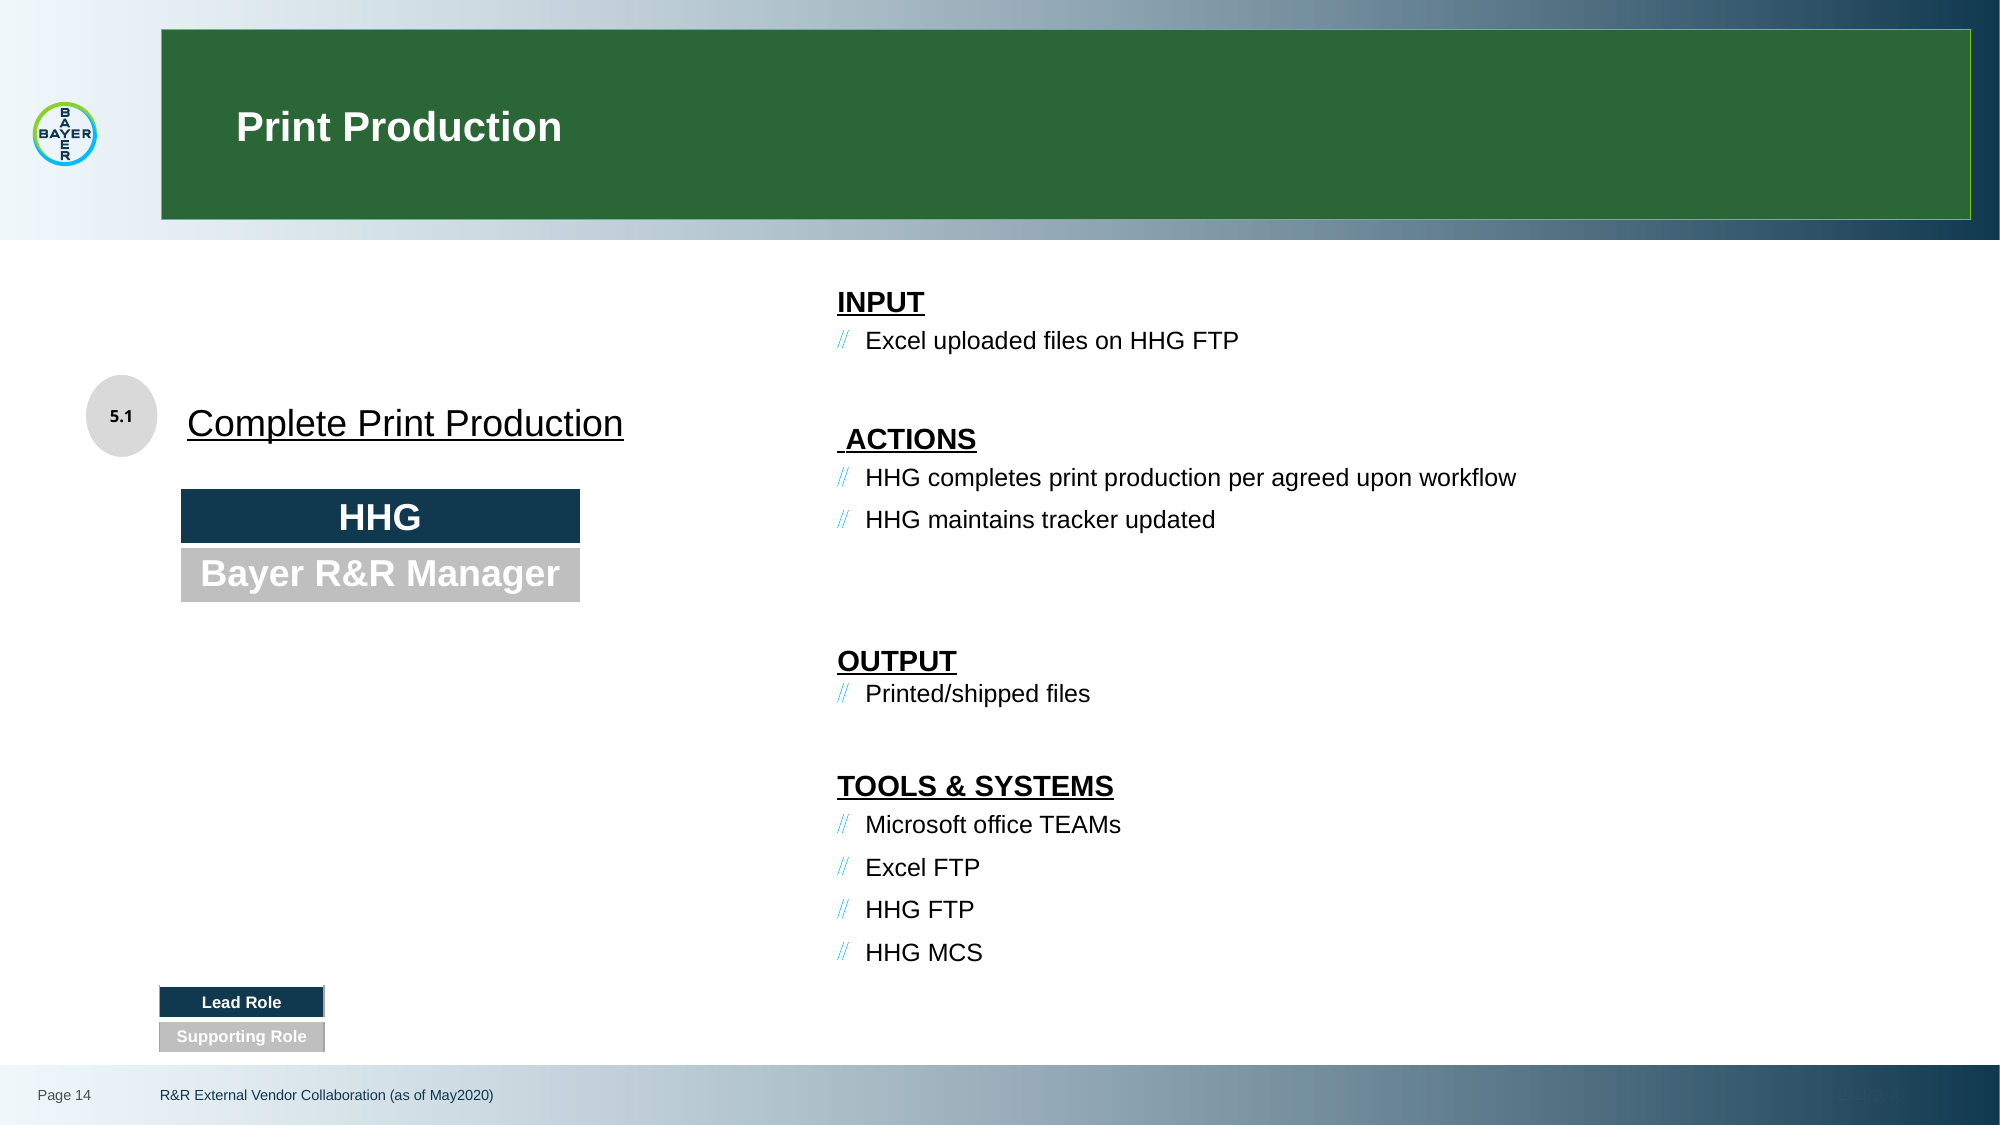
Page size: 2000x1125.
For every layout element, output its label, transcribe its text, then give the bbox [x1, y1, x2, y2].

picture [837, 330, 849, 348]
picture [837, 683, 849, 702]
picture [837, 467, 849, 486]
picture [837, 510, 849, 528]
picture [837, 814, 849, 833]
slide_number Page 14 [32, 1085, 97, 1104]
picture [837, 857, 849, 875]
table_header HHG [181, 489, 580, 543]
title Print Production [161, 29, 1971, 220]
picture [64, 105, 81, 111]
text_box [83, 372, 160, 460]
text_box Complete Print Production [173, 399, 638, 474]
text_box INPUT Excel uploaded files on HHG FTP ACTIONS HHG completes print production per agreed upon workflow HHG maintains tracker updated OUTPUT Printed/shipped files TOOLS & SYSTEMS Microsoft office TEAMs Excel FTP HHG FTP HHG MCS [837, 283, 2000, 1125]
table_cell Bayer R&R Manager [181, 548, 580, 602]
picture [837, 942, 849, 960]
table_header Lead Role [160, 987, 323, 1017]
picture [837, 899, 849, 918]
footer R&R External Vendor Collaboration (as of May2020) [159, 1085, 837, 1104]
table_cell Supporting Role [160, 1022, 323, 1052]
